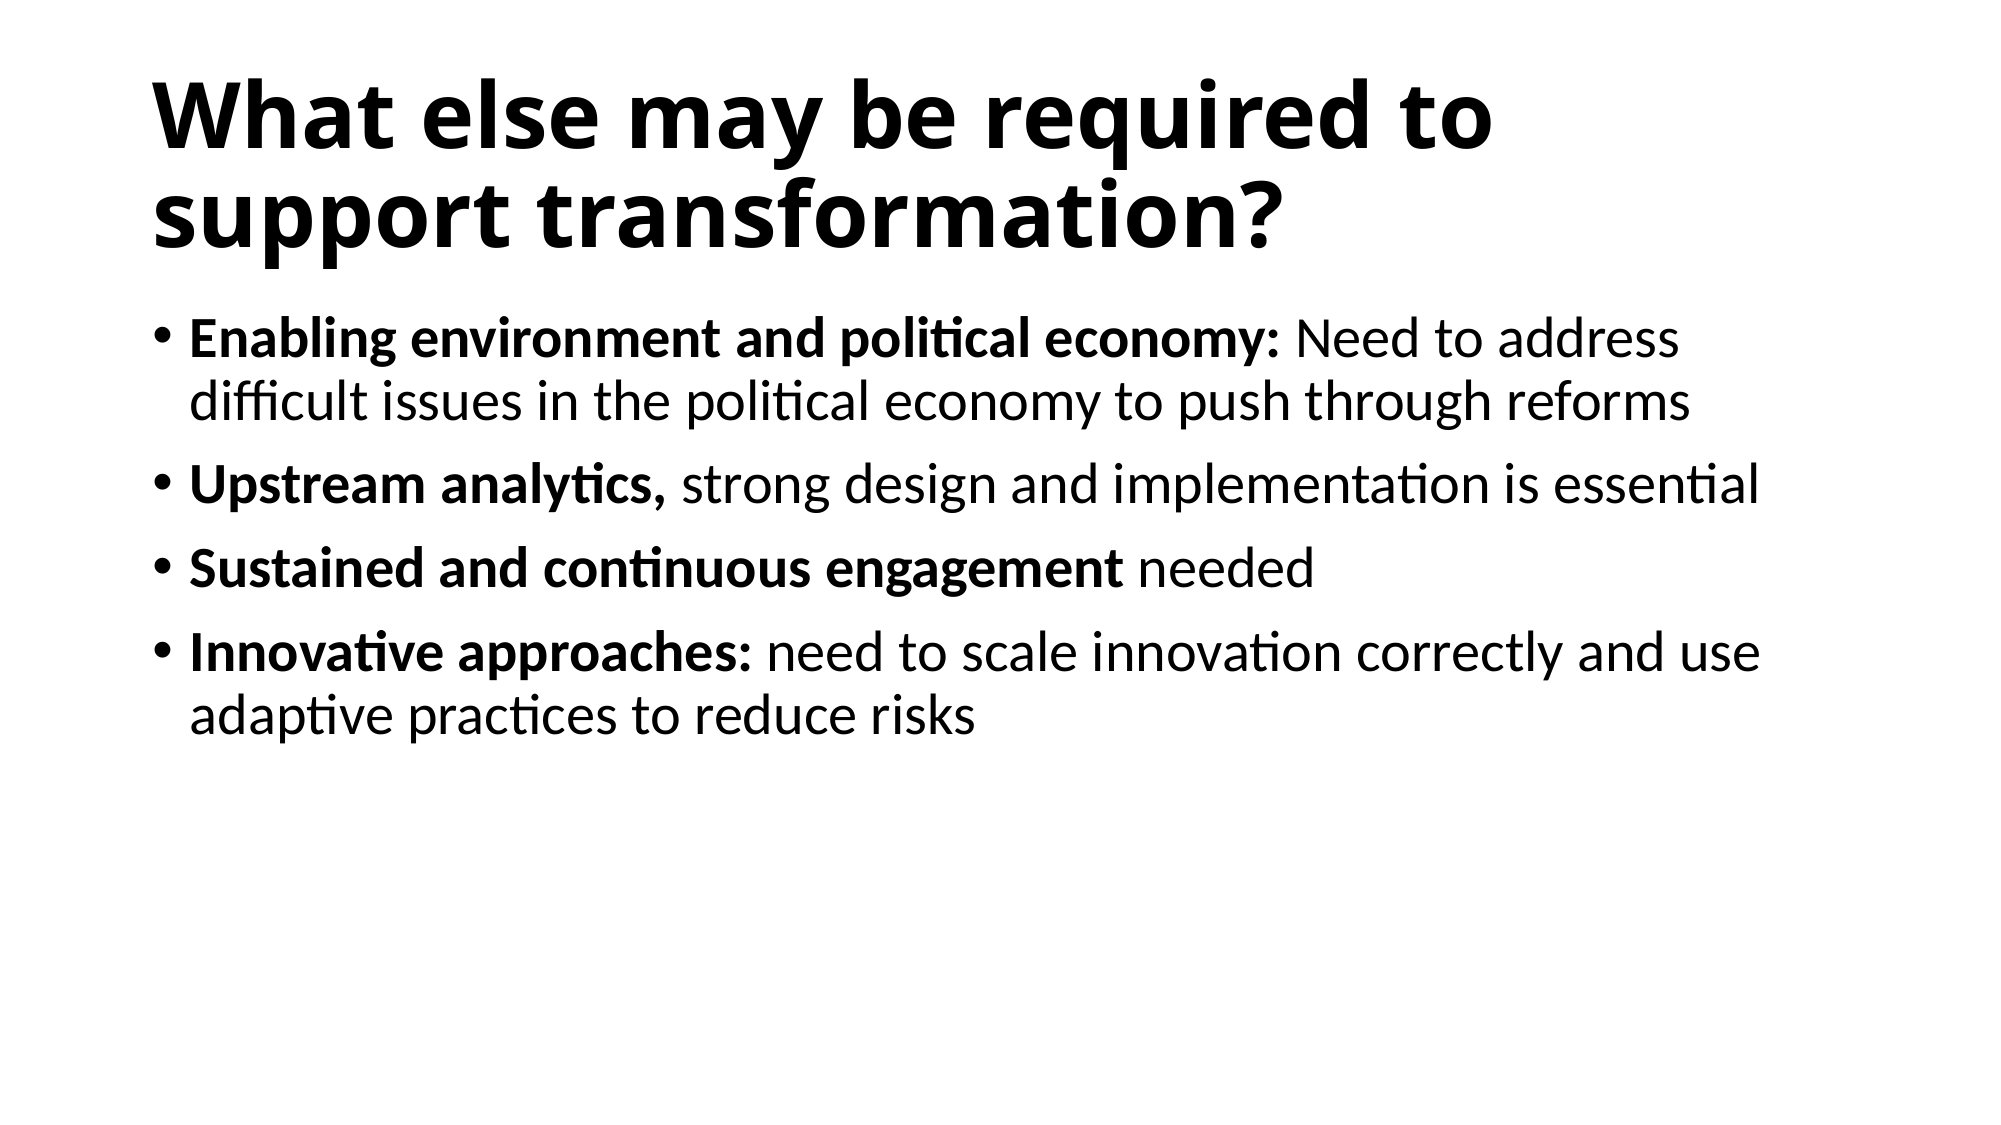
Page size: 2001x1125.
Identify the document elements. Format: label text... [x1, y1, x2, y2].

list Enabling environment and political economy: Need to address difficult issues in the political economy to push through reforms Upstream analytics, strong design and implementation is essential Sustained and continuous engagement needed Innovative approaches: need to scale innovation correctly and use adaptive practices to reduce risks [137, 299, 1863, 1014]
title What else may be required to support transformation? [137, 59, 1863, 278]
